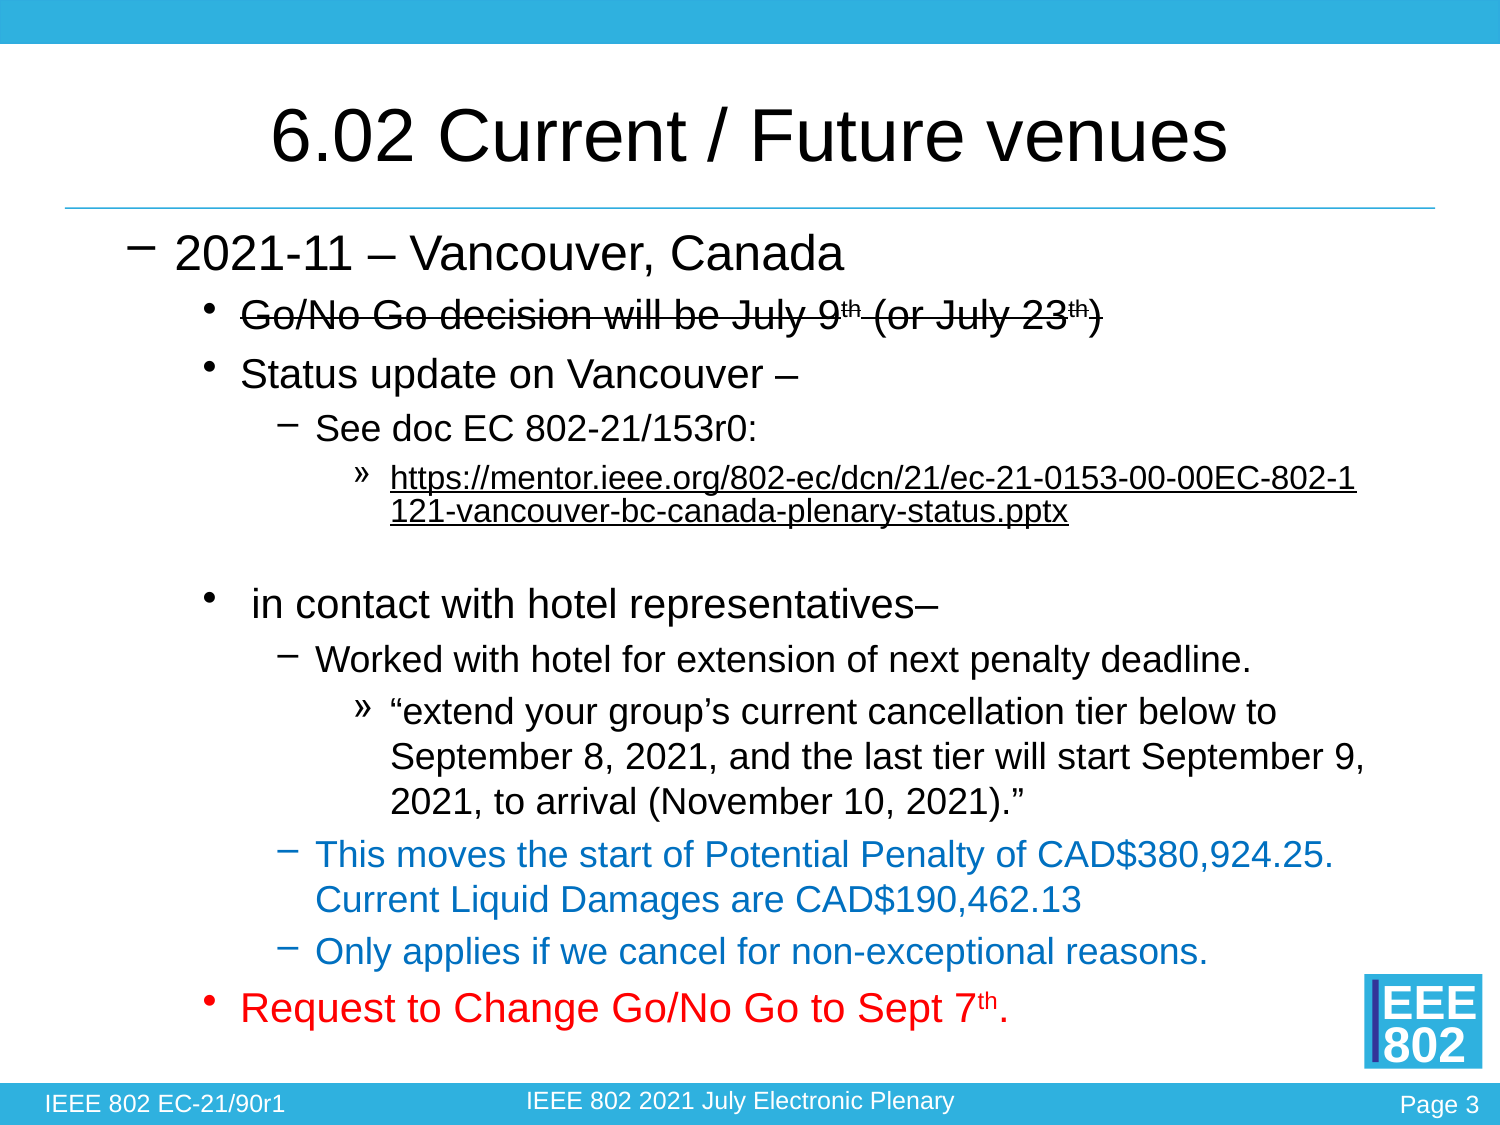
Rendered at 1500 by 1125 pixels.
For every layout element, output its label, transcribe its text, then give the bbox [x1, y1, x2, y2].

title 6.02 Current / Future venues [75, 66, 1425, 197]
footer IEEE 802 EC-21/90r1 [5, 1080, 325, 1125]
list 2021-11 – Vancouver, Canada Go/No Go decision will be July 9th (or July 23th) Status update on Vancouver – See doc EC 802-21/153r0: https://mentor.ieee.org/802-ec/dcn/21/ec-21-0153-00-00EC-802-1121-vancouver-bc-canada-plenary-status.pptx in contact with hotel representatives– Worked with hotel for extension of next penalty deadline. “extend your group’s current cancellation tier below to September 8, 2021, and the last tier will start September 9, 2021, to arrival (November 10, 2021).” This moves the start of Potential Penalty of CAD$380,924.25. Current Liquid Damages are CAD$190,462.13 Only applies if we cancel for non-exceptional reasons. Request to Change Go/No Go to Sept 7th. [37, 212, 1388, 1068]
